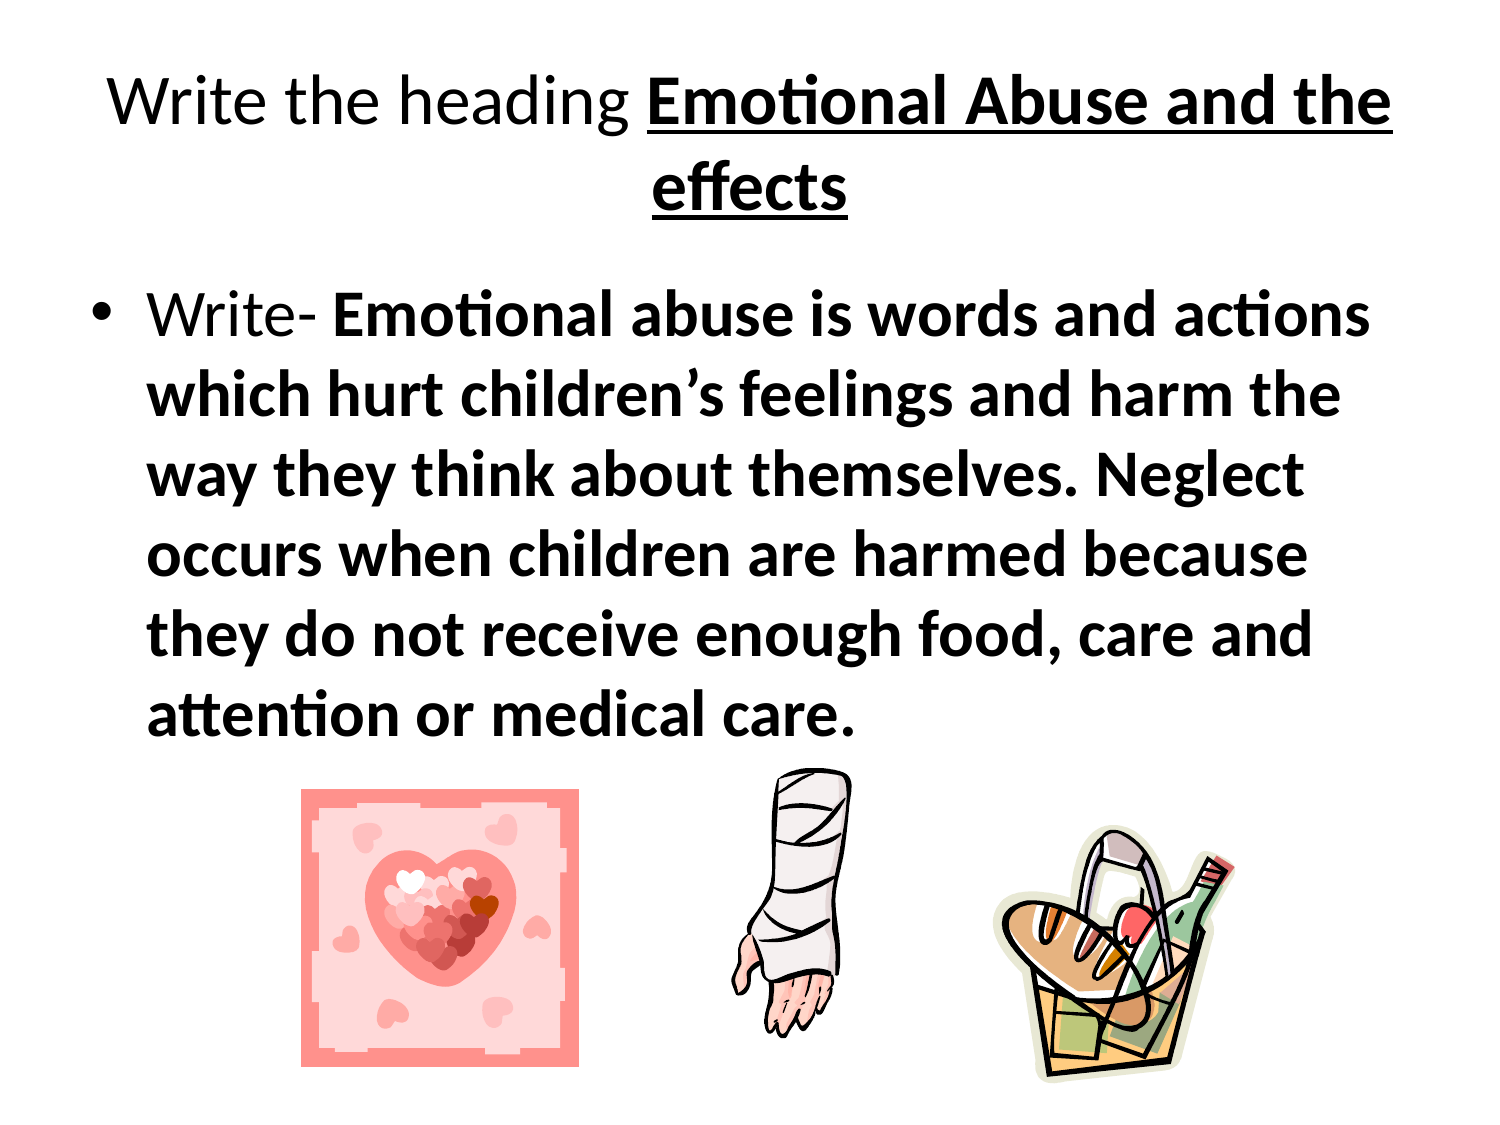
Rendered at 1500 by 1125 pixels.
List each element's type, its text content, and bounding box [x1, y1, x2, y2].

title Write the heading Emotional Abuse and the effects [75, 45, 1425, 233]
picture [300, 786, 582, 1070]
picture [726, 762, 857, 1044]
list Write- Emotional abuse is words and actions which hurt children’s feelings and harm the way they think about themselves. Neglect occurs when children are harmed because they do not receive enough food, care and attention or medical care. [75, 262, 1425, 1005]
picture [989, 822, 1239, 1087]
